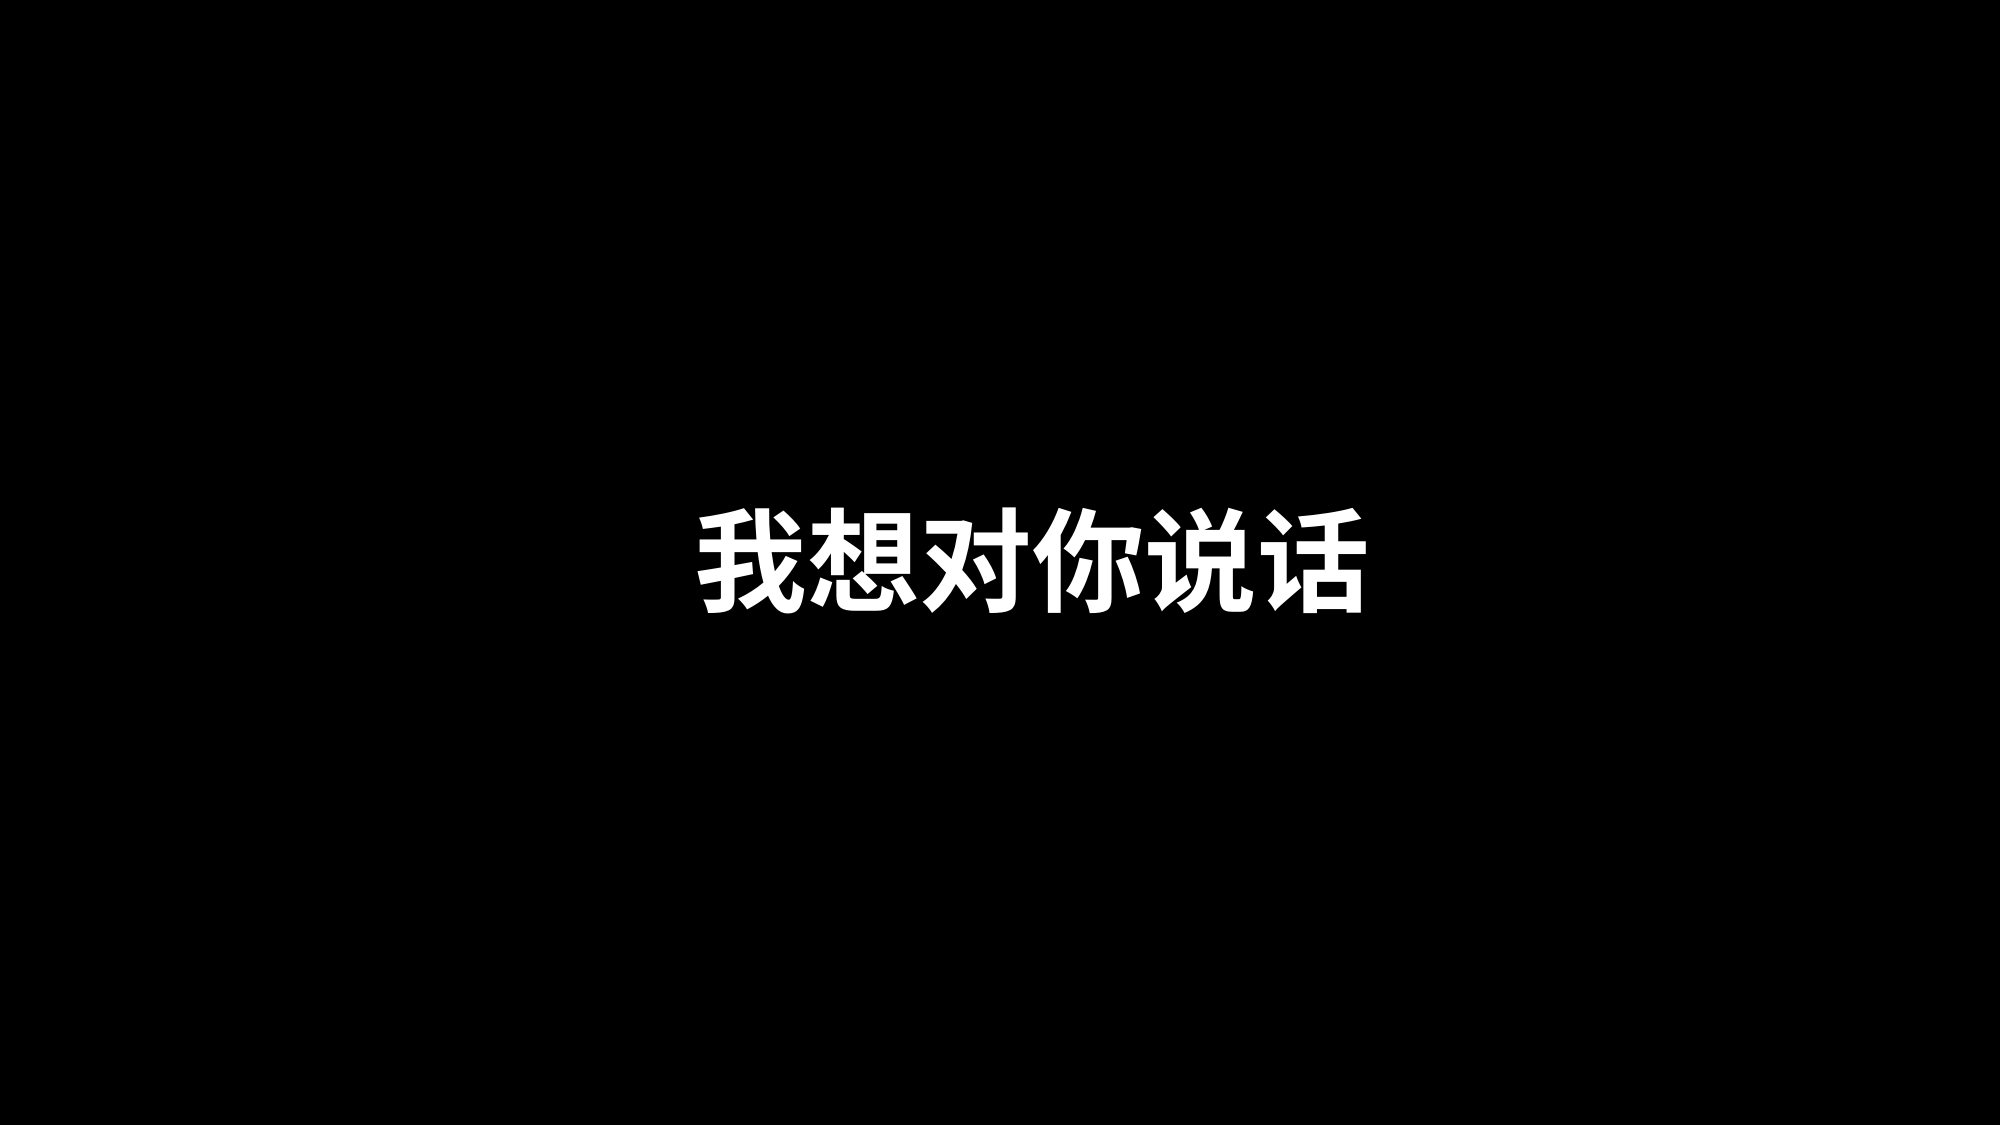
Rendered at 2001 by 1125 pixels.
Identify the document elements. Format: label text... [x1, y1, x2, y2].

text_box 我想对你说话 [581, 483, 1484, 634]
